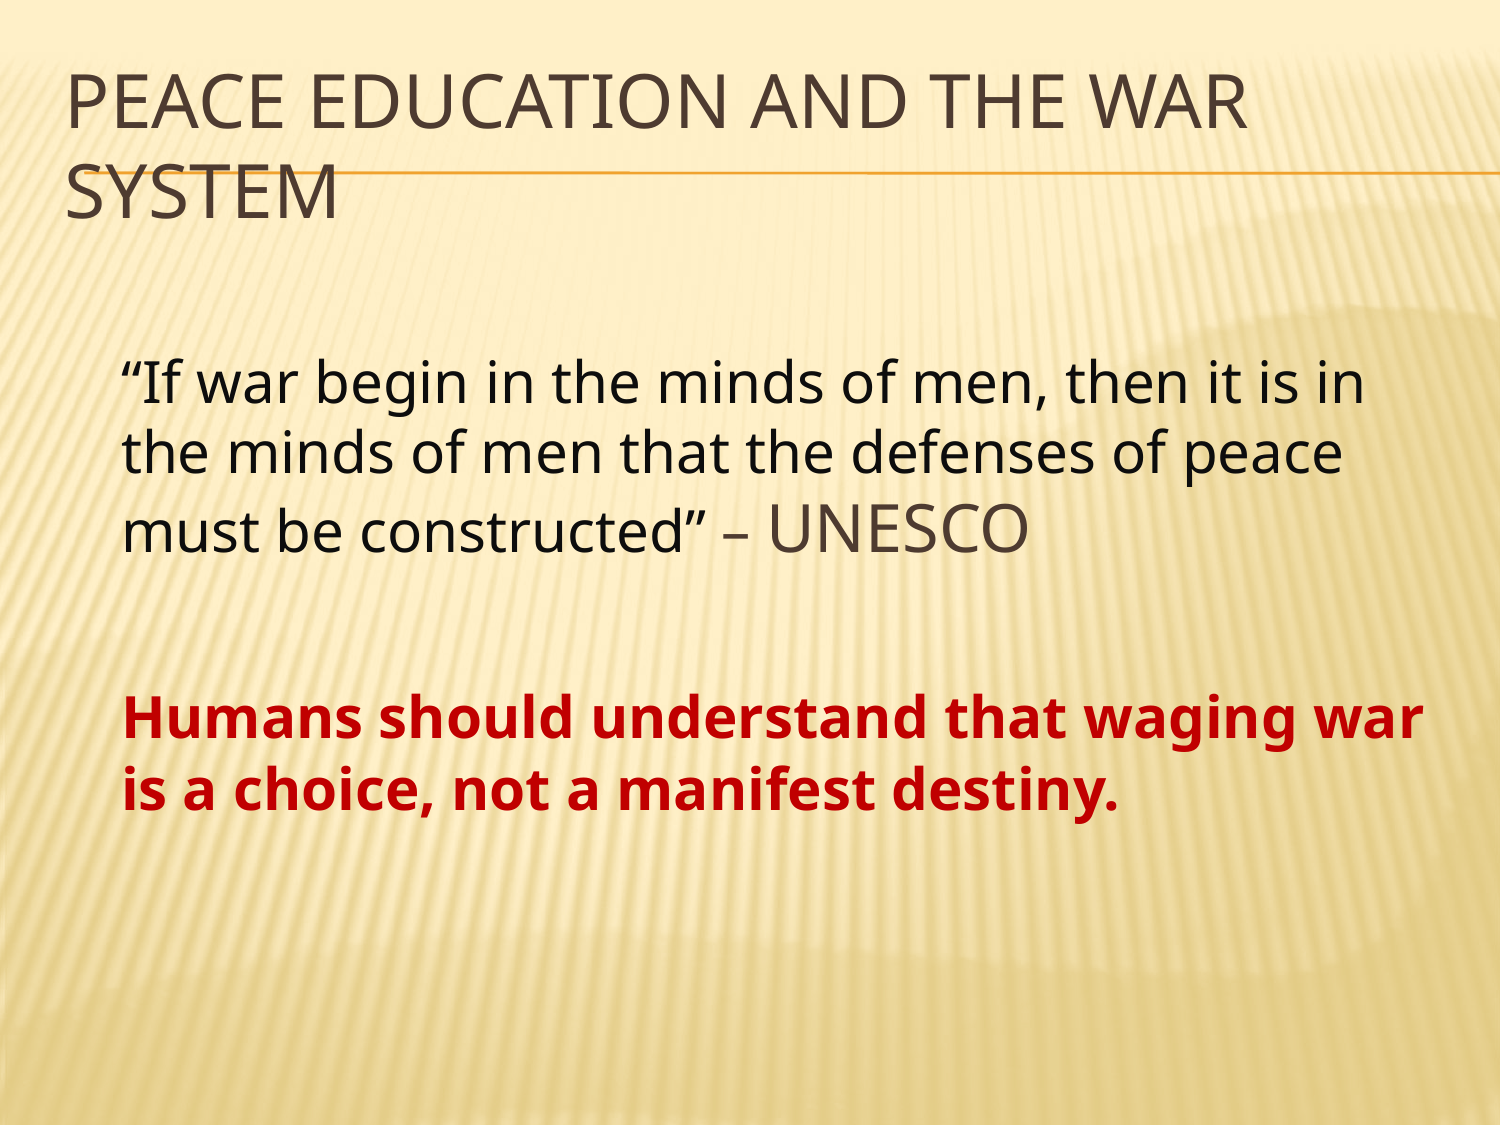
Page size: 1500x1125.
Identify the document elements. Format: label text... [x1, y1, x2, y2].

title Peace education and the war system [50, 75, 1475, 213]
list “If war begin in the minds of men, then it is in the minds of men that the defenses of peace must be constructed” – UNESCO Humans should understand that waging war is a choice, not a manifest destiny. [50, 254, 1475, 998]
